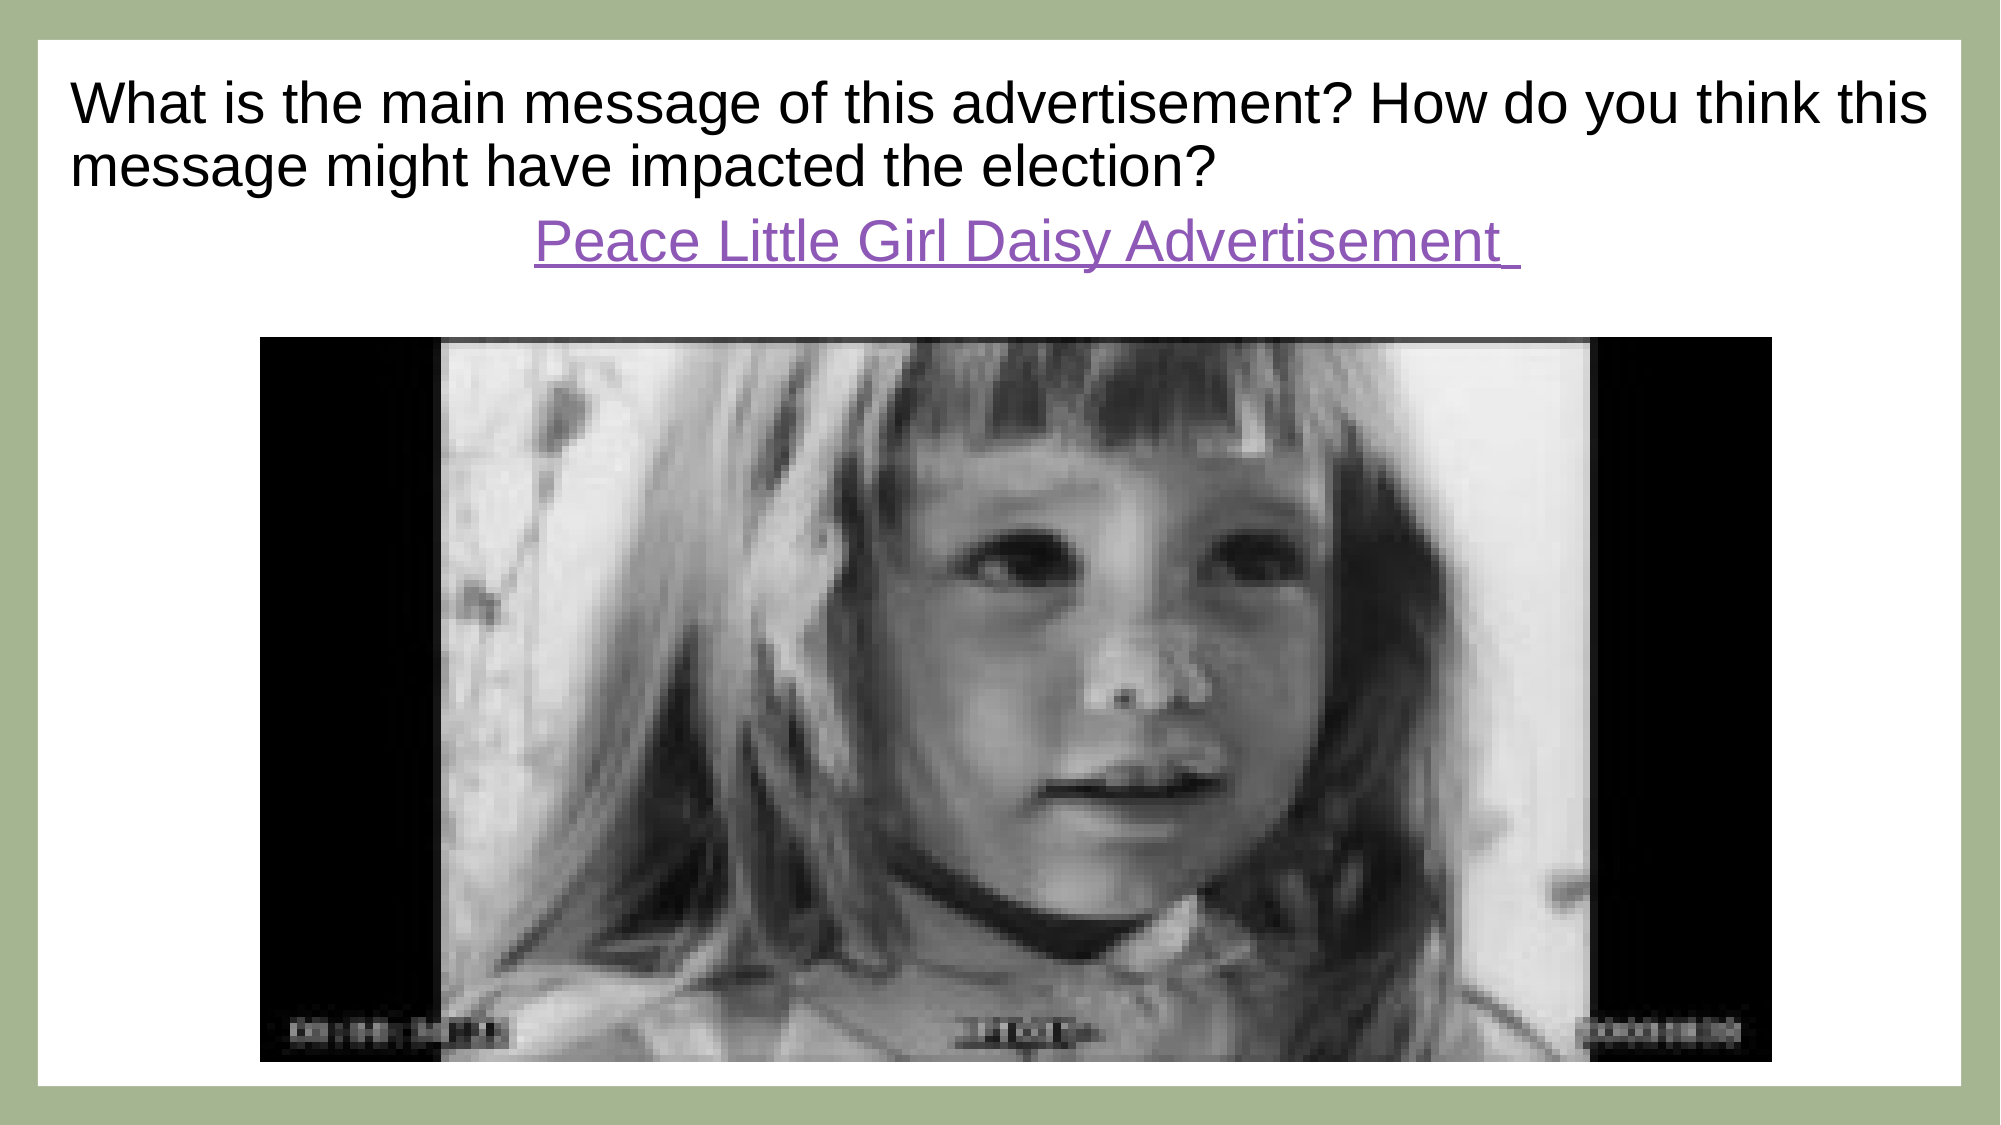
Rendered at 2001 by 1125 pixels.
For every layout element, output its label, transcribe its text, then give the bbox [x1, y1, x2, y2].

title What is the main message of this advertisement? How do you think this message might have impacted the election? Peace Little Girl Daisy Advertisement [55, 63, 2000, 286]
picture [260, 336, 1772, 1063]
